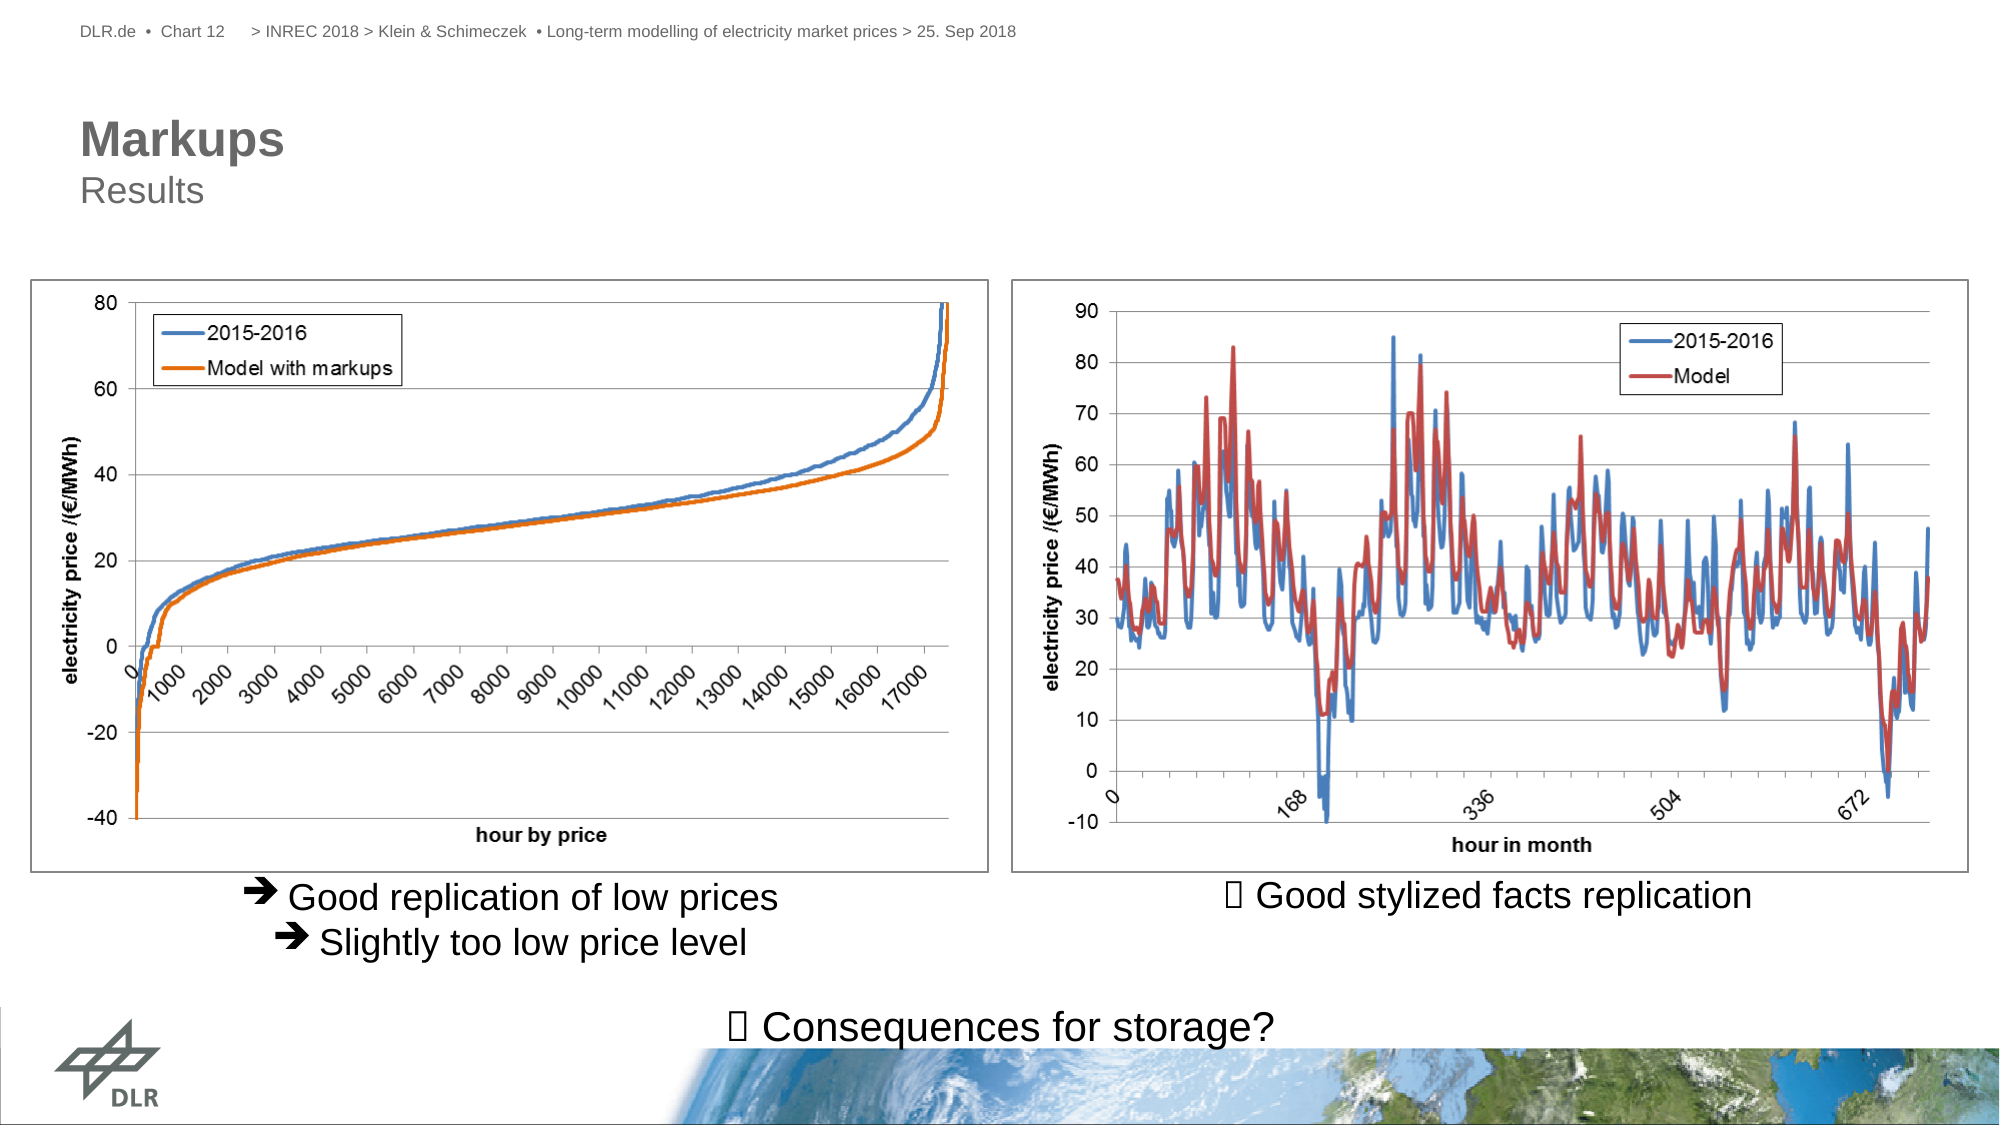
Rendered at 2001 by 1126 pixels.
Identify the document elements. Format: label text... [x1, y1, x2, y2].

text_box  Good stylized facts replication [1008, 879, 1967, 917]
text_box Good replication of low prices Slightly too low price level [30, 880, 989, 964]
title Markups Results [79, 106, 304, 228]
footer > INREC 2018 > Klein & Schimeczek • Long-term modelling of electricity market prices > 25. Sep 2018 [251, 20, 1921, 45]
text_box  Consequences for storage? [521, 999, 1480, 1050]
picture [1010, 278, 1969, 873]
picture [0, 1007, 2000, 1125]
picture [30, 278, 990, 873]
slide_number DLR.de • Chart 12 [79, 20, 251, 45]
